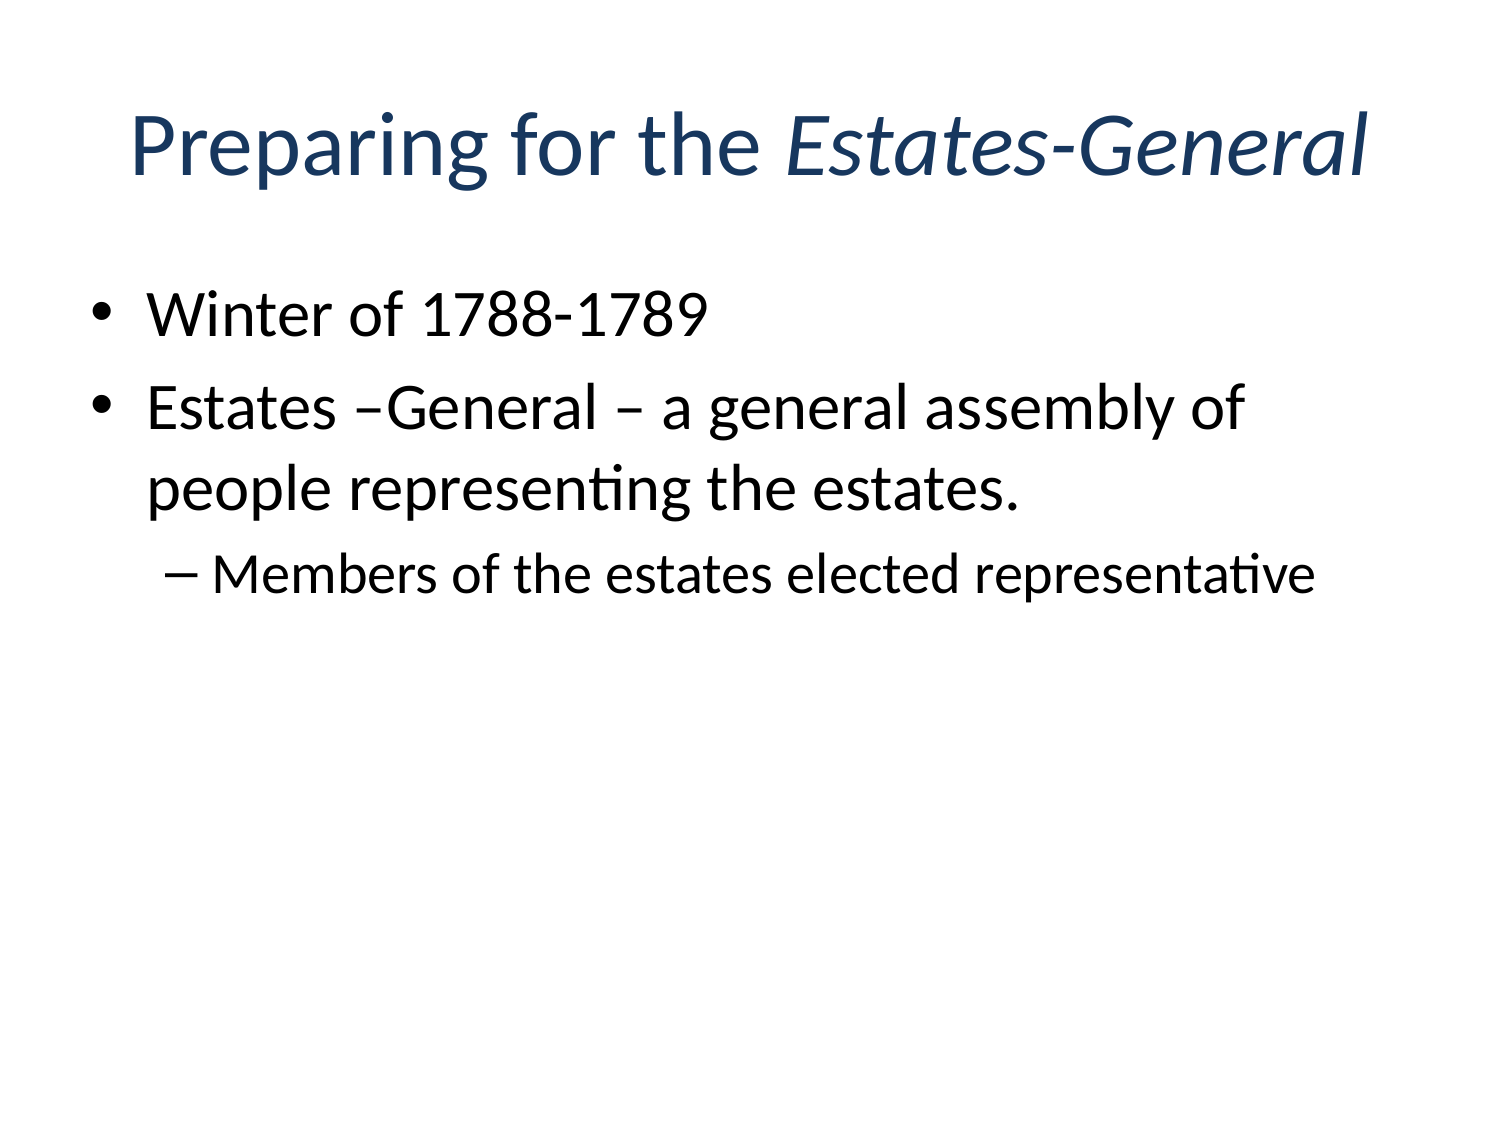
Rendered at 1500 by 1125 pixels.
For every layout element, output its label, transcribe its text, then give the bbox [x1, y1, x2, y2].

title Preparing for the Estates-General [75, 45, 1425, 233]
list Winter of 1788-1789 Estates –General – a general assembly of people representing the estates. Members of the estates elected representative [75, 262, 1425, 1005]
